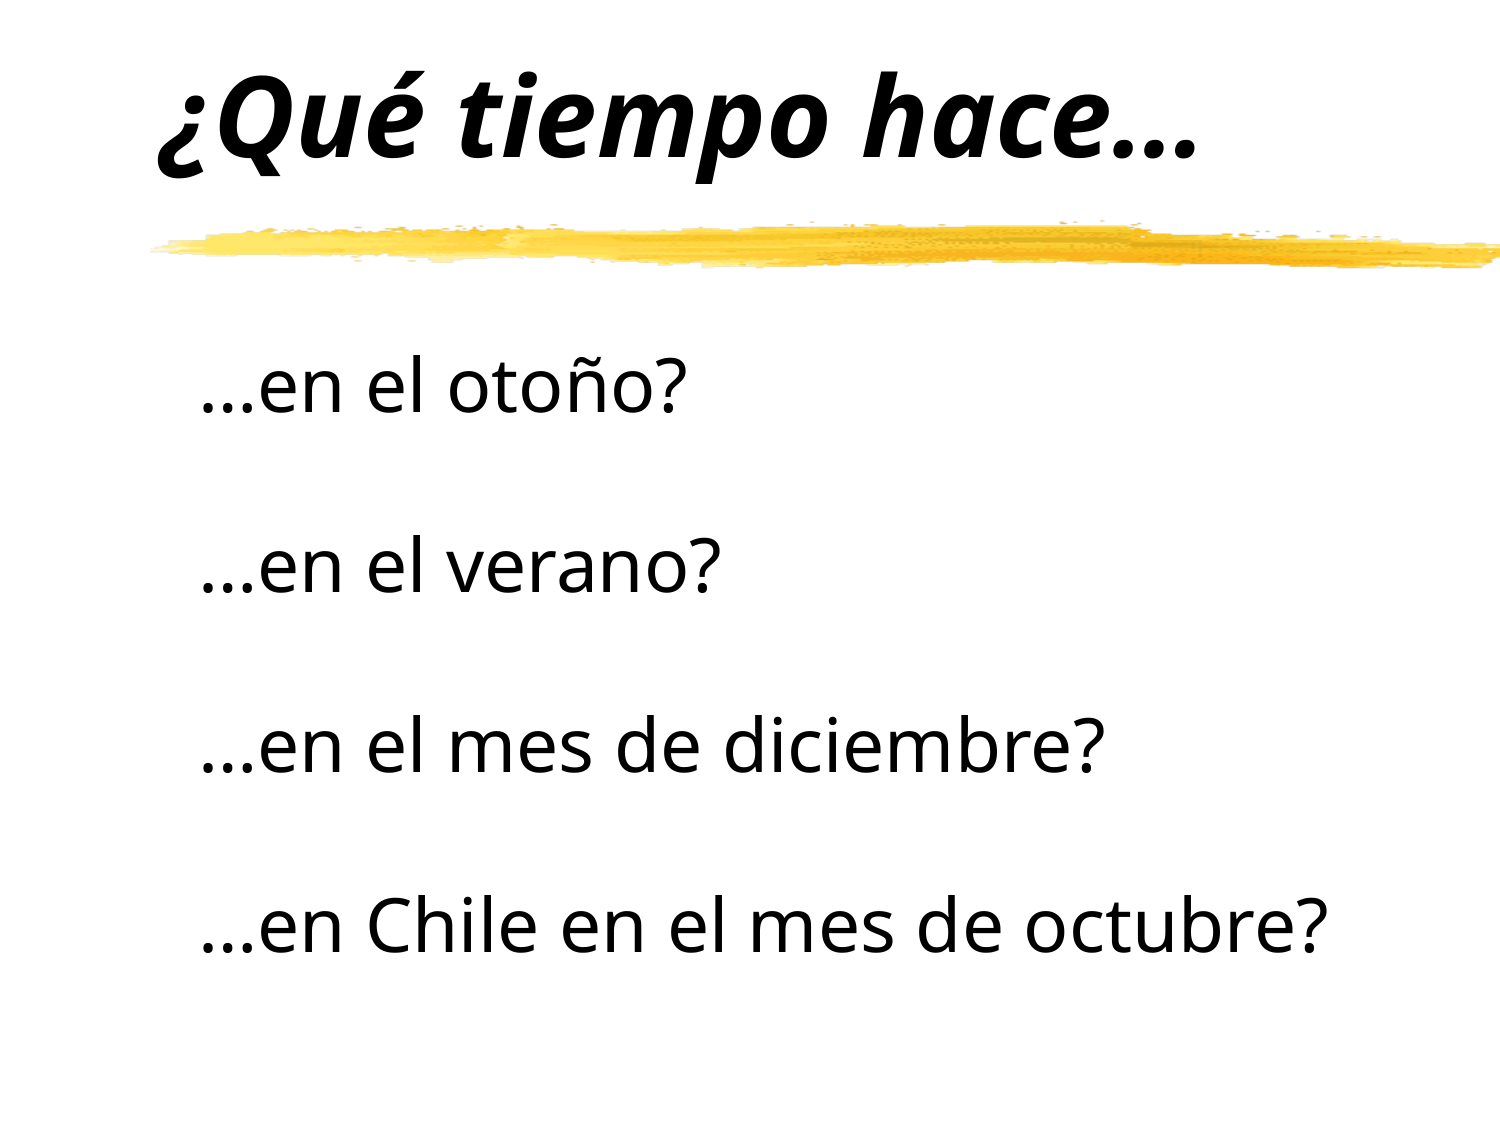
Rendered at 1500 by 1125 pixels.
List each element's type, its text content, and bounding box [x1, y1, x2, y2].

text_box …en el otoño? …en el verano? …en el mes de diciembre? …en Chile en el mes de octubre? [183, 330, 1345, 975]
text_box ¿Qué tiempo hace… [146, 37, 1223, 188]
picture [150, 215, 1500, 279]
